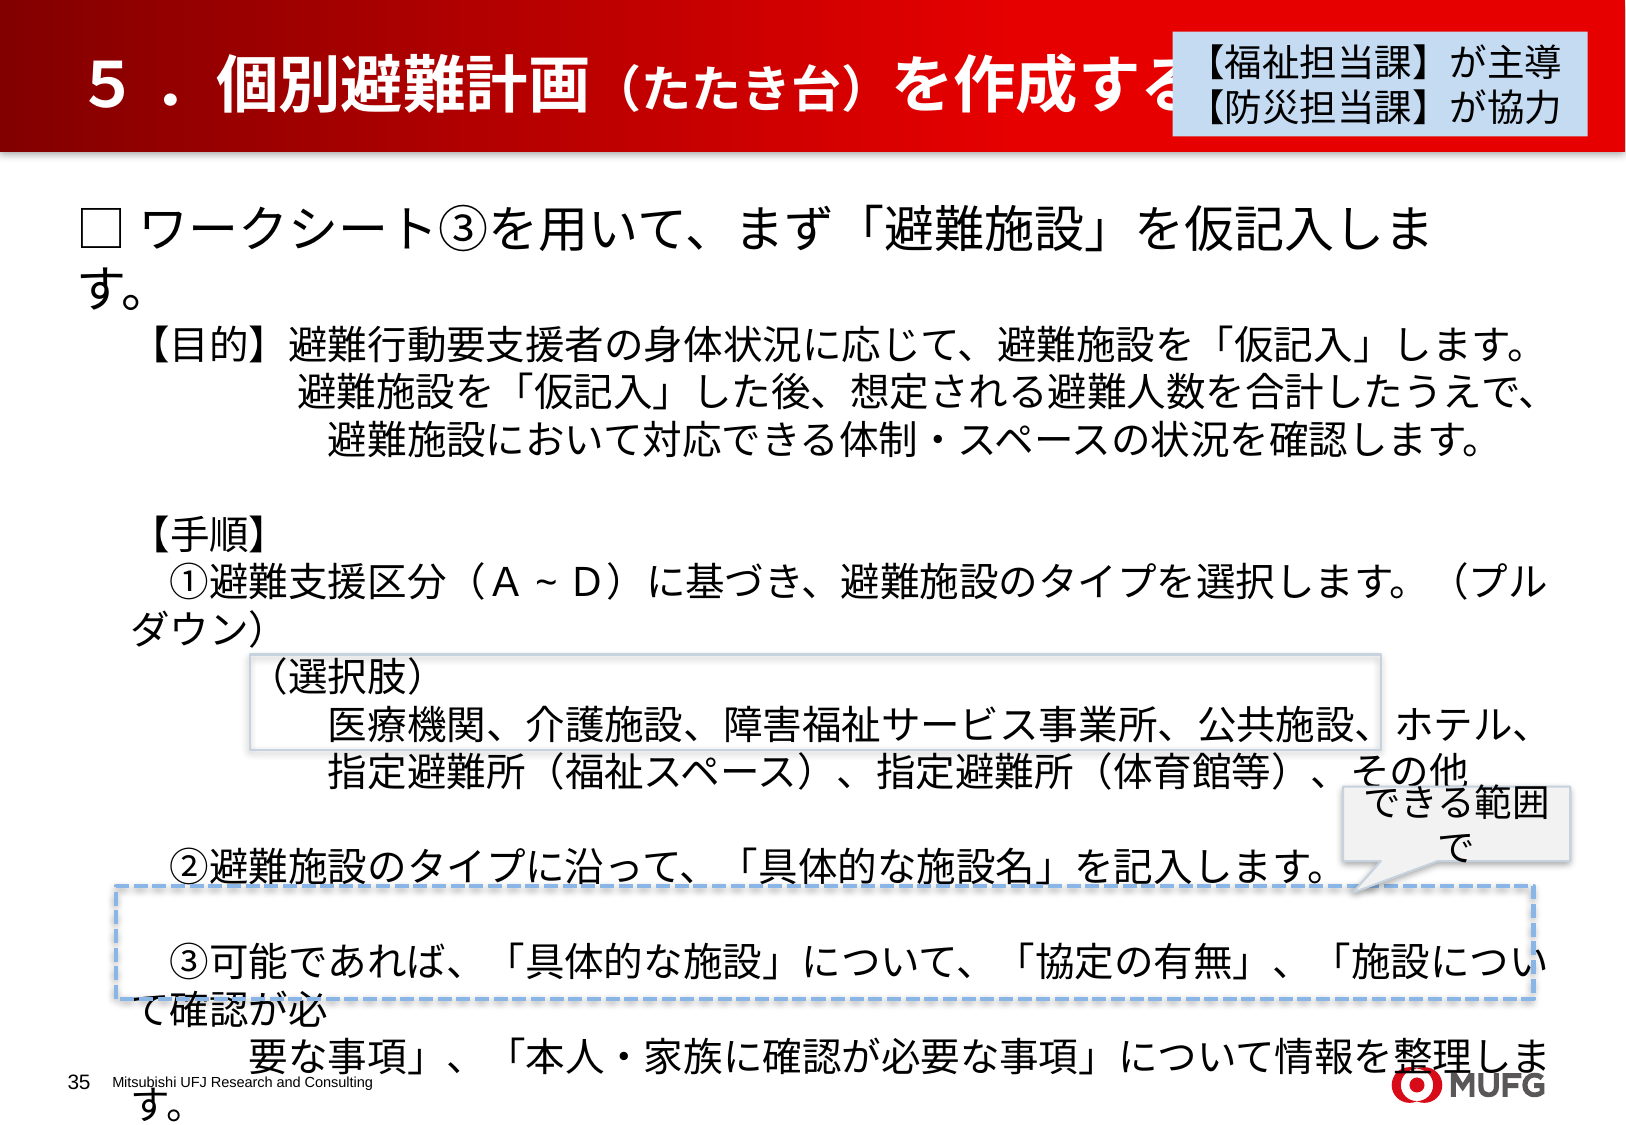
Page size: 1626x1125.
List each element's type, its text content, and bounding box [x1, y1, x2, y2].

text_box 【目的】避難行動要支援者の身体状況に応じて、避難施設を「仮記入」します。 避難施設を「仮記入」した後、想定される避難人数を合計したうえで、 避難施設において対応できる体制・スペースの状況を確認します。 【手順】 ①避難支援区分（Ａ~Ｄ）に基づき、避難施設のタイプを選択します。（プルダウン） （選択肢） 医療機関、介護施設、障害福祉サービス事業所、公共施設、ホテル、 指定避難所（福祉スペース）、指定避難所（体育館等）、その他 ②避難施設のタイプに沿って、「具体的な施設名」を記入します。 ③可能であれば、「具体的な施設」について、「協定の有無」、「施設について確認が必 要な事項」、「本人・家族に確認が必要な事項」について情報を整理します。 [115, 312, 1590, 1125]
text_box できる範囲で [1342, 785, 1571, 894]
text_box [115, 885, 1534, 1000]
title ５ ．個別避難計画（たたき台）を作成する [67, 42, 1172, 120]
text_box □ワークシート③を用いて、まず「避難施設」を仮記入します。 [67, 188, 1487, 350]
text_box [249, 654, 1382, 751]
text_box 【福祉担当課】が主導 【防災担当課】が協力 [1172, 31, 1588, 137]
